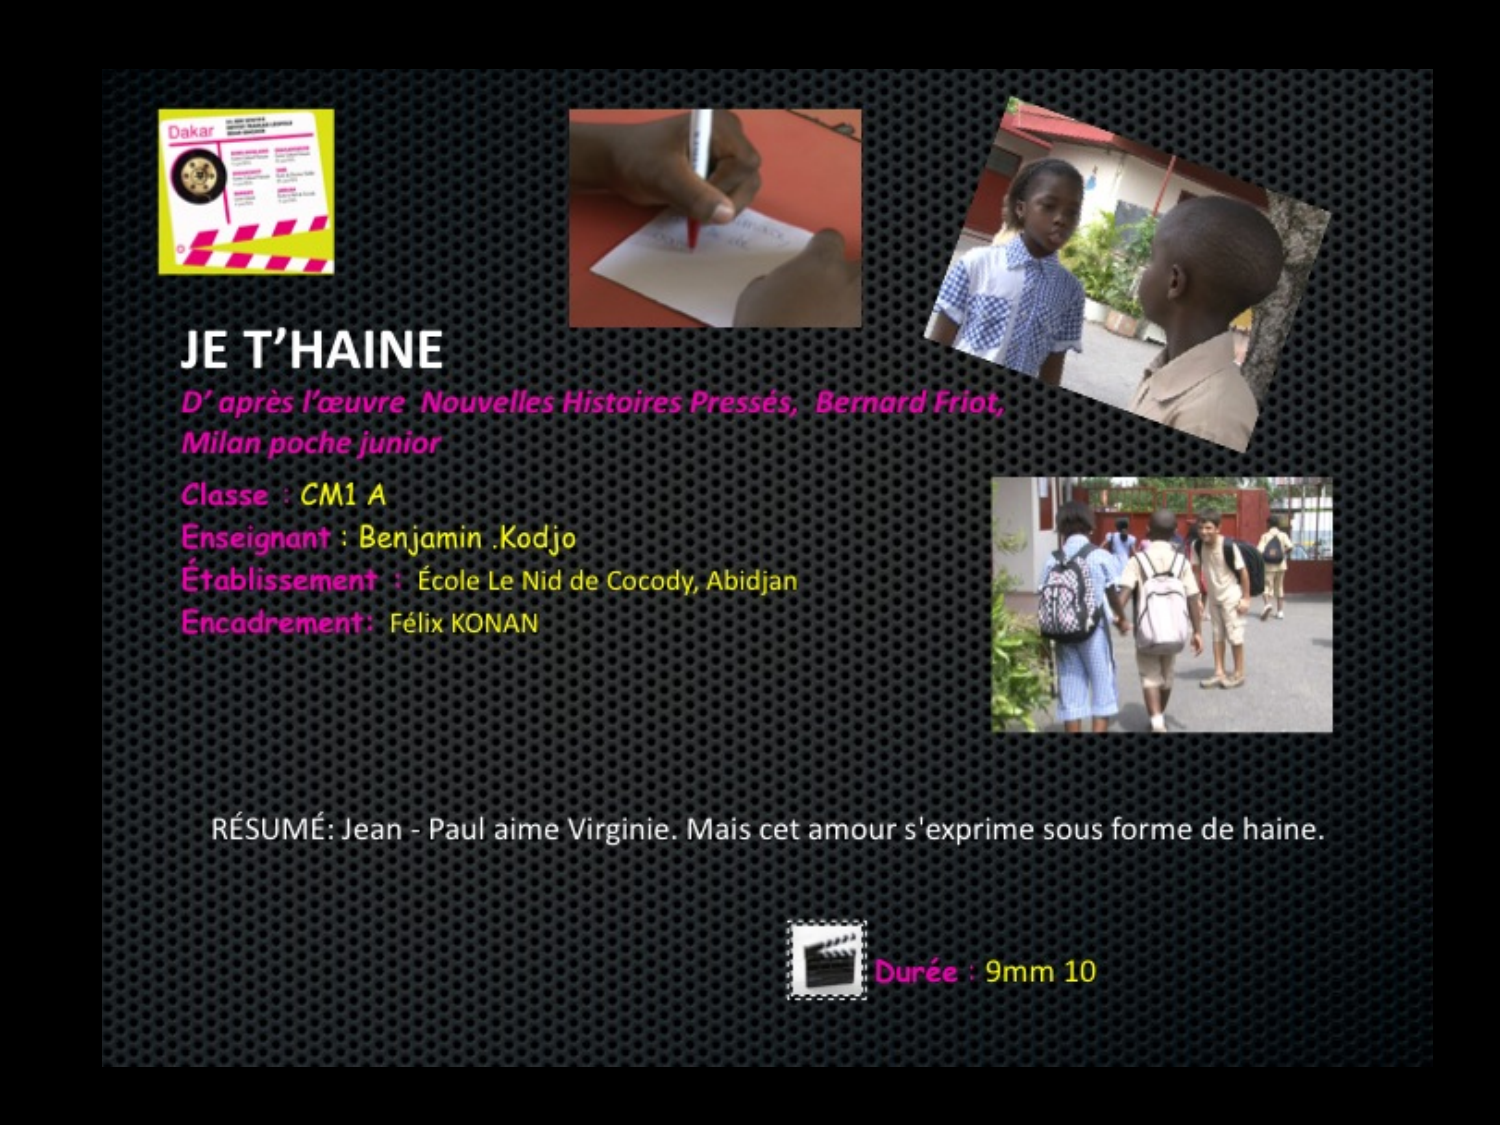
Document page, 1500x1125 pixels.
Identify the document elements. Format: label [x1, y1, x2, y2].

list [0, 69, 1500, 1068]
